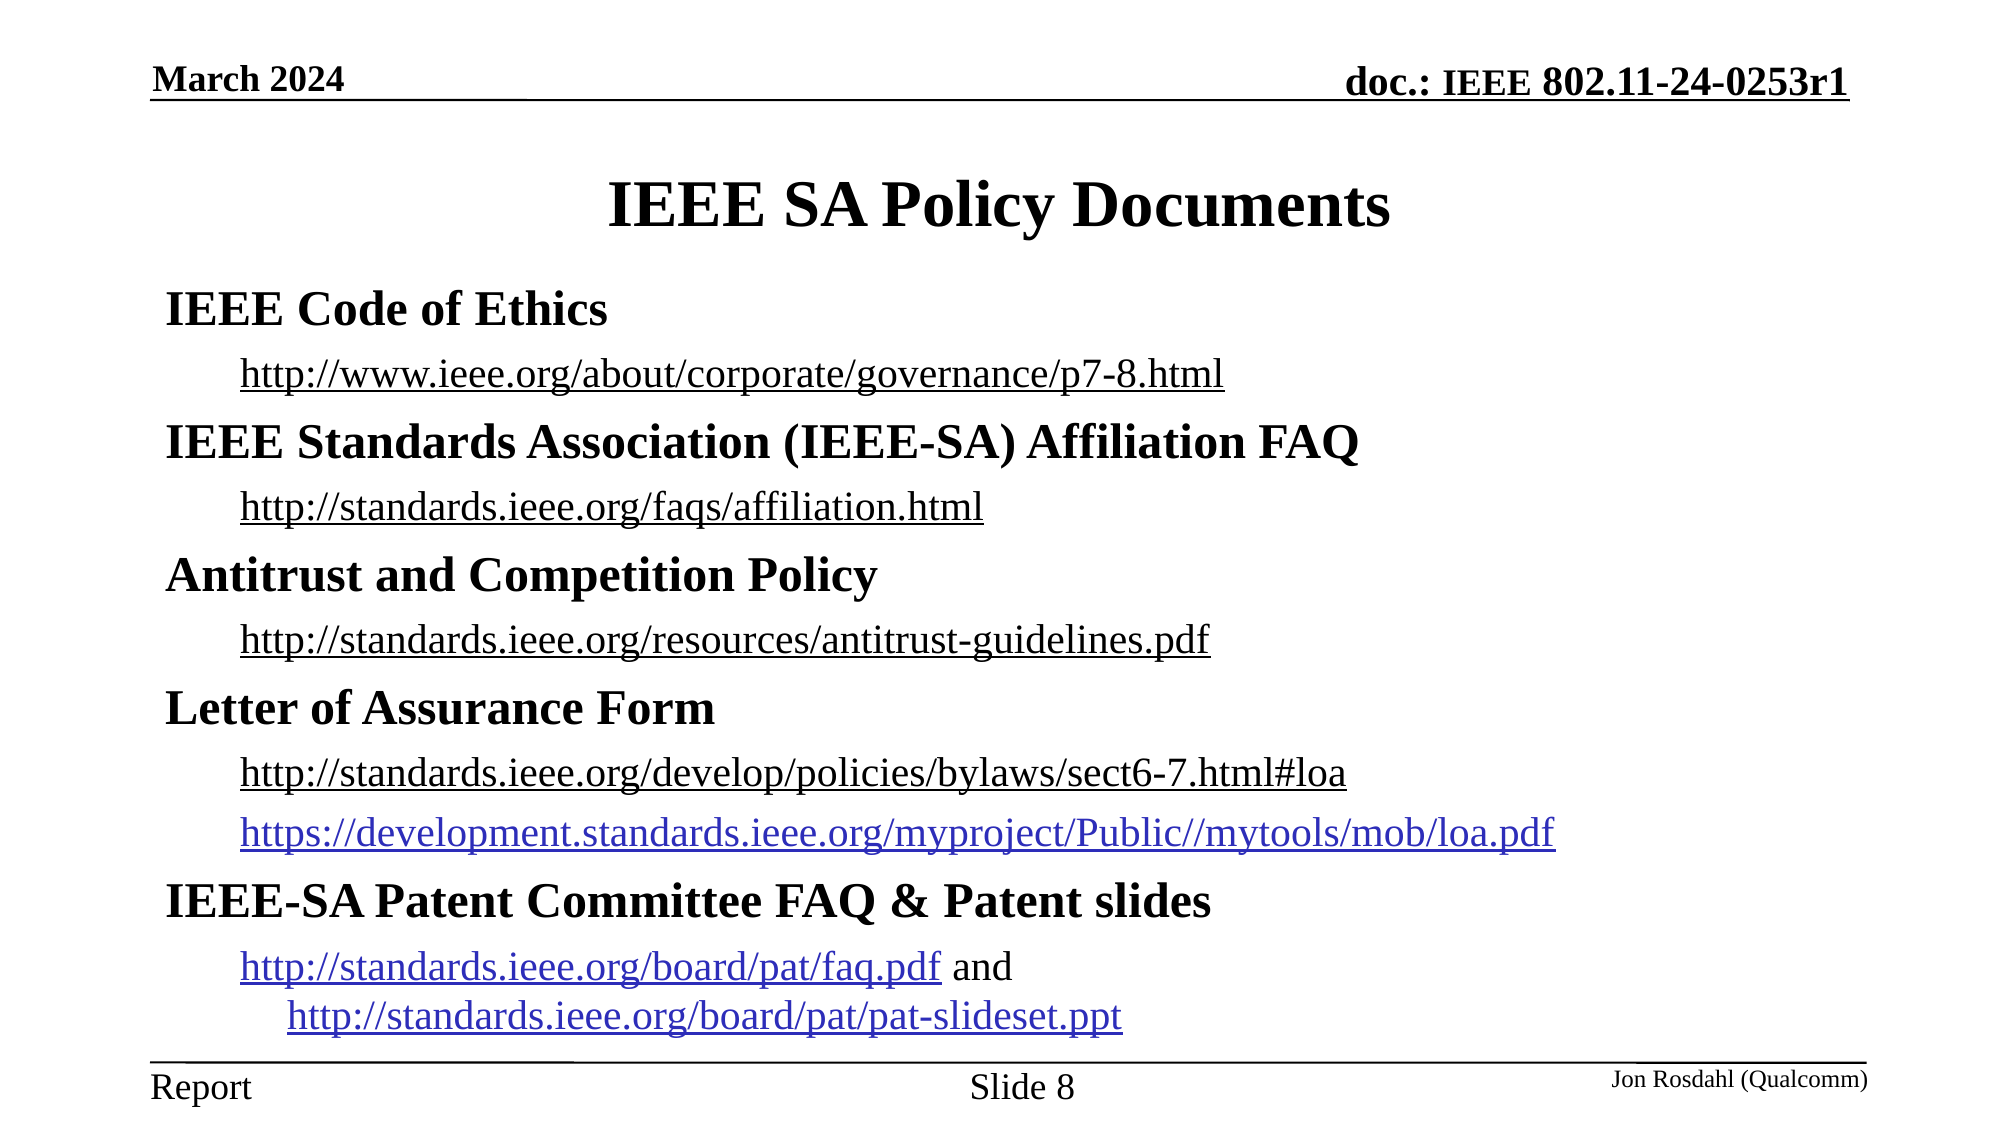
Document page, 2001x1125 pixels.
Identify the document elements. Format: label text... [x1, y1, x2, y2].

slide_number Slide 8 [950, 1061, 1095, 1125]
list IEEE Code of Ethics http://www.ieee.org/about/corporate/governance/p7-8.html IEEE Standards Association (IEEE-SA) Affiliation FAQ http://standards.ieee.org/faqs/affiliation.html Antitrust and Competition Policy http://standards.ieee.org/resources/antitrust-guidelines.pdf Letter of Assurance Form http://standards.ieee.org/develop/policies/bylaws/sect6-7.html#loa https://development.standards.ieee.org/myproject/Public//mytools/mob/loa.pdf IEEE-SA Patent Committee FAQ & Patent slides http://standards.ieee.org/board/pat/faq.pdf and http://standards.ieee.org/board/pat/pat-slideset.ppt [149, 267, 1850, 1063]
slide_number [152, 54, 563, 100]
title IEEE SA Policy Documents [149, 112, 1850, 267]
footer Jon Rosdahl (Qualcomm) [1171, 1061, 1869, 1093]
